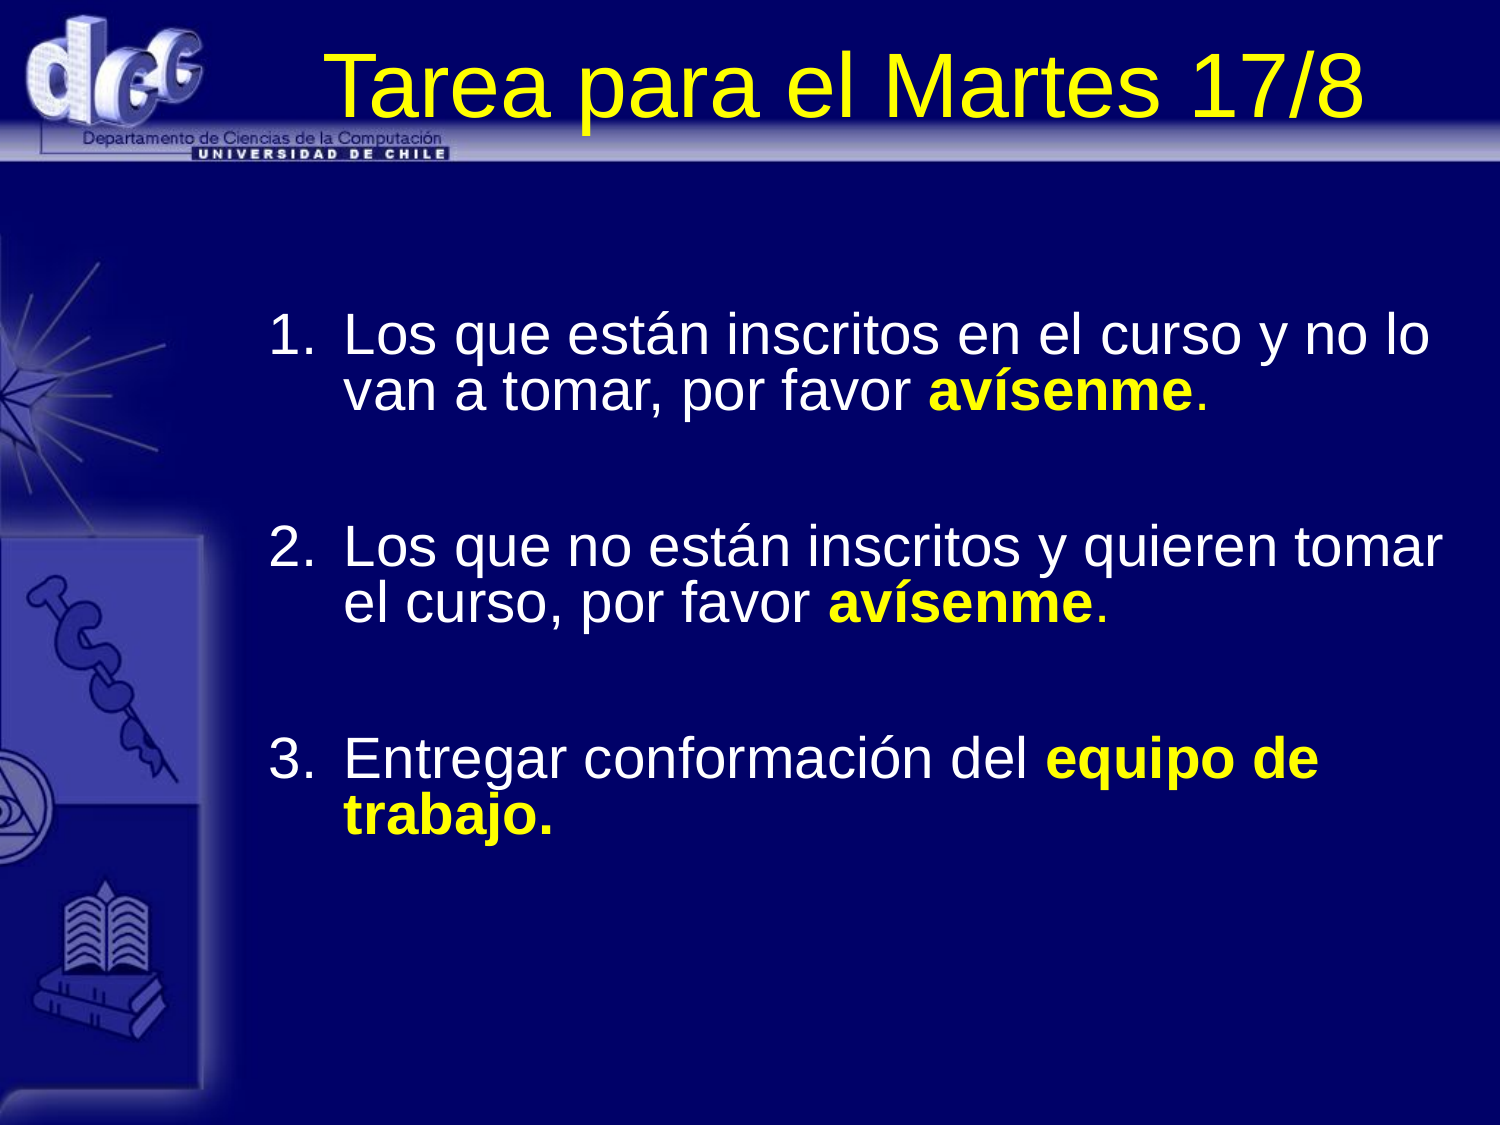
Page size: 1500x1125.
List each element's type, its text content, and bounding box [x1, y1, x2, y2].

title Tarea para el Martes 17/8 [207, 0, 1483, 163]
picture [0, 0, 1500, 1125]
list Los que están inscritos en el curso y no lo van a tomar, por favor avísenme. Los que no están inscritos y quieren tomar el curso, por favor avísenme. Entregar conformación del equipo de trabajo. [253, 302, 1500, 1125]
